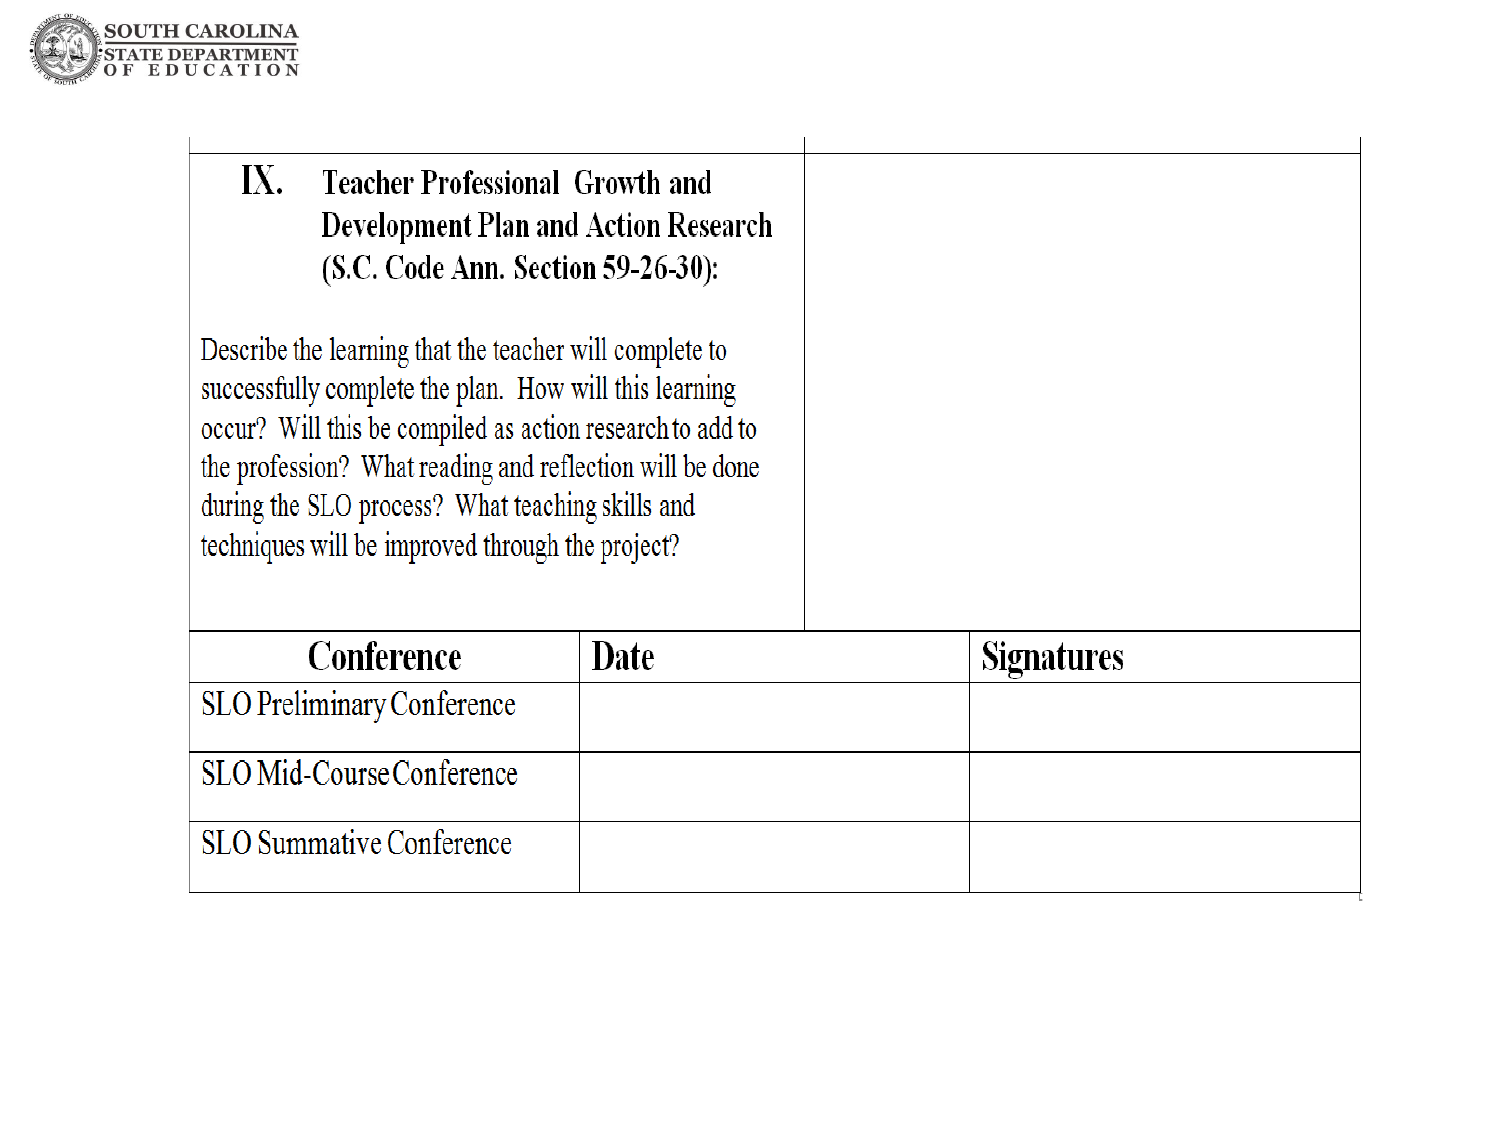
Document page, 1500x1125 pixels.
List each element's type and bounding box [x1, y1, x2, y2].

picture [187, 137, 1363, 951]
picture [24, 12, 313, 90]
